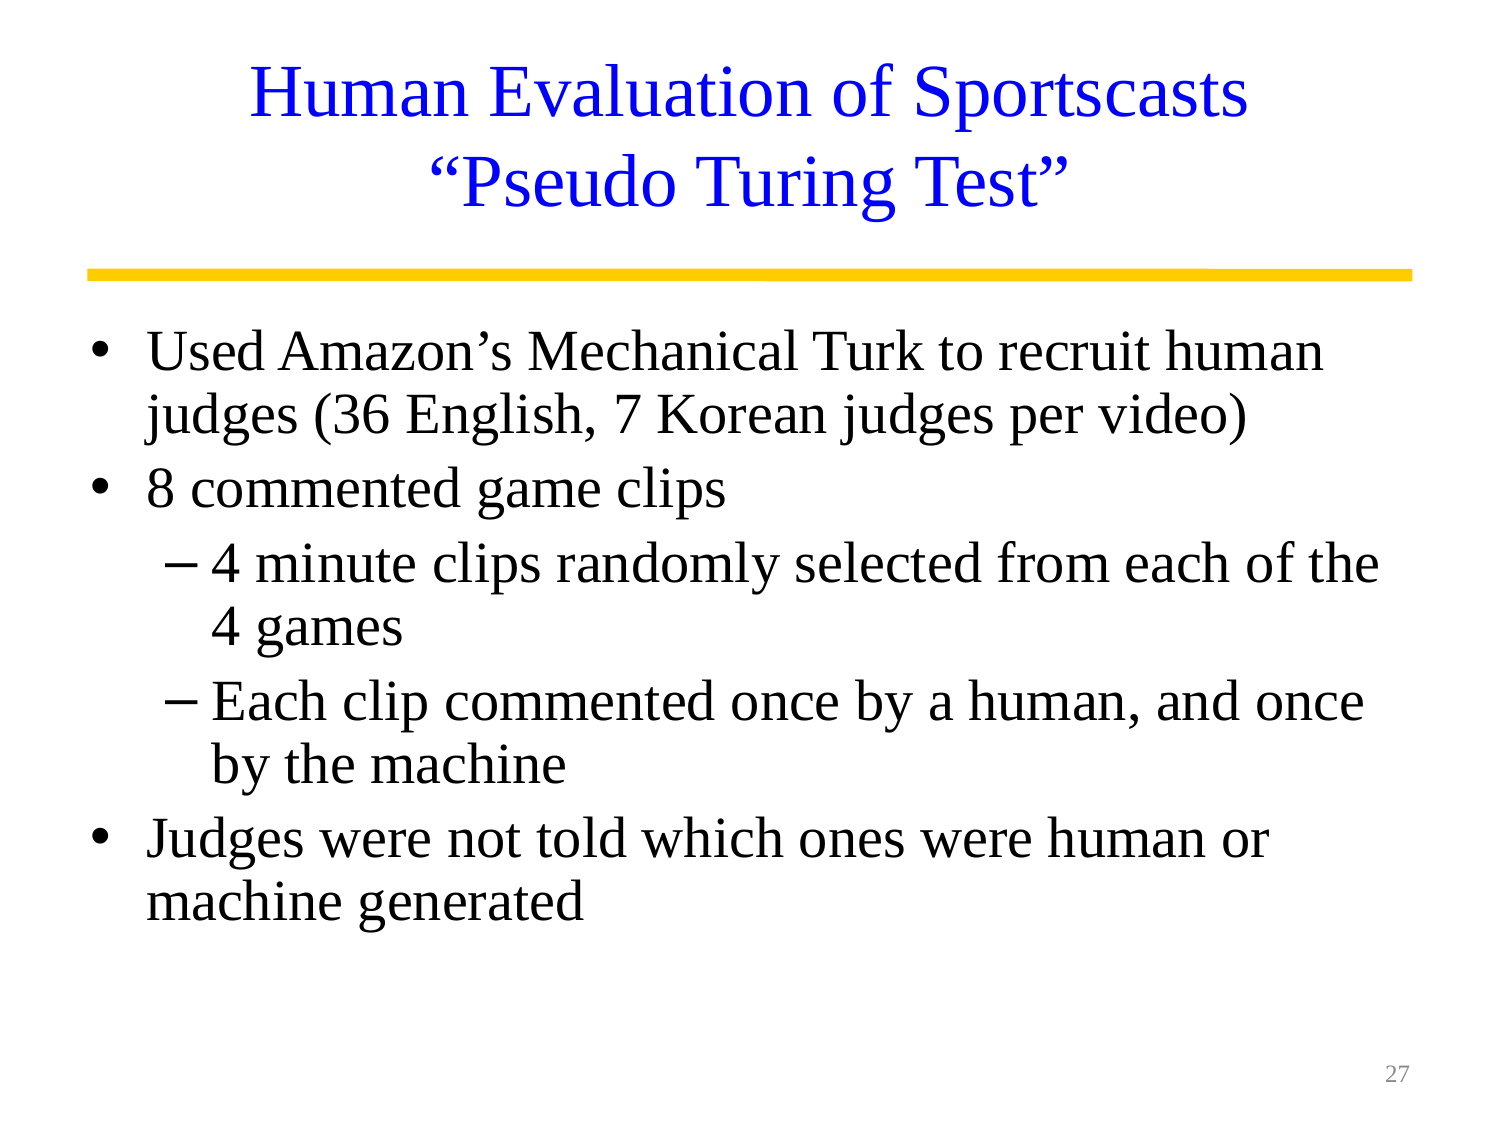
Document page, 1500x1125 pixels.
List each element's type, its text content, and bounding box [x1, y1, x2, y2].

list Used Amazon’s Mechanical Turk to recruit human judges (36 English, 7 Korean judges per video) 8 commented game clips 4 minute clips randomly selected from each of the 4 games Each clip commented once by a human, and once by the machine Judges were not told which ones were human or machine generated [75, 312, 1425, 1055]
title Human Evaluation of Sportscasts “Pseudo Turing Test” [75, 37, 1425, 225]
slide_number 27 [1074, 1042, 1425, 1103]
